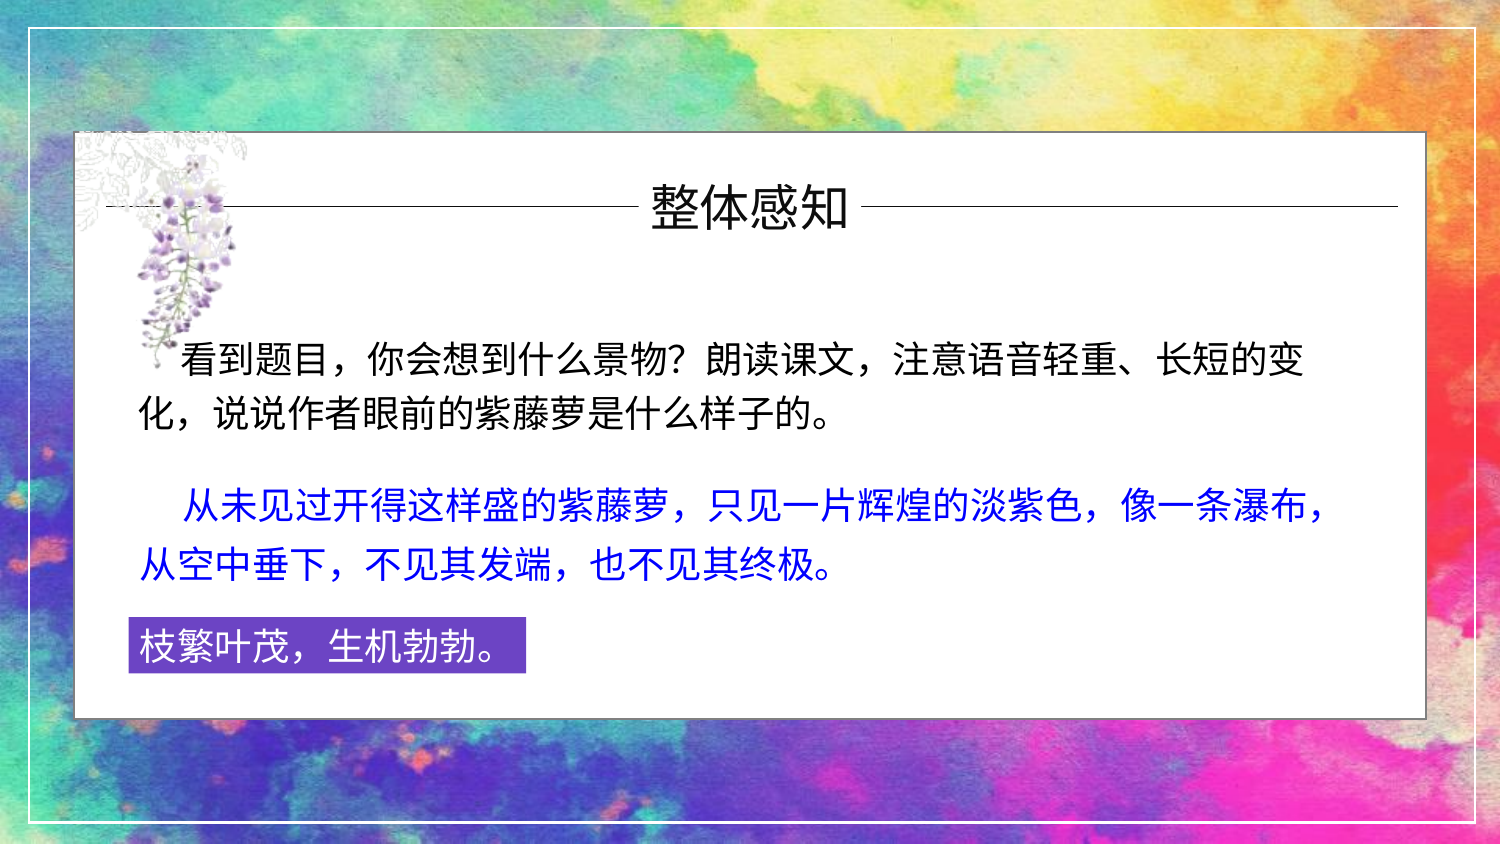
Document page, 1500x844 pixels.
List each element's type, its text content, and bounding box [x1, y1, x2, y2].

text_box 整体感知 [638, 171, 862, 206]
text_box 枝繁叶茂，生机勃勃。 [128, 617, 527, 674]
text_box 从未见过开得这样盛的紫藤萝，只见一片辉煌的淡紫色，像一条瀑布，从空中垂下，不见其发端，也不见其终极。 [128, 463, 1372, 592]
text_box 看到题目，你会想到什么景物？朗读课文，注意语音轻重、长短的变化，说说作者眼前的紫藤萝是什么样子的。 [125, 321, 1372, 441]
picture [0, 0, 1500, 844]
text_box 整体感知 [638, 207, 862, 243]
text_box [28, 27, 1476, 824]
